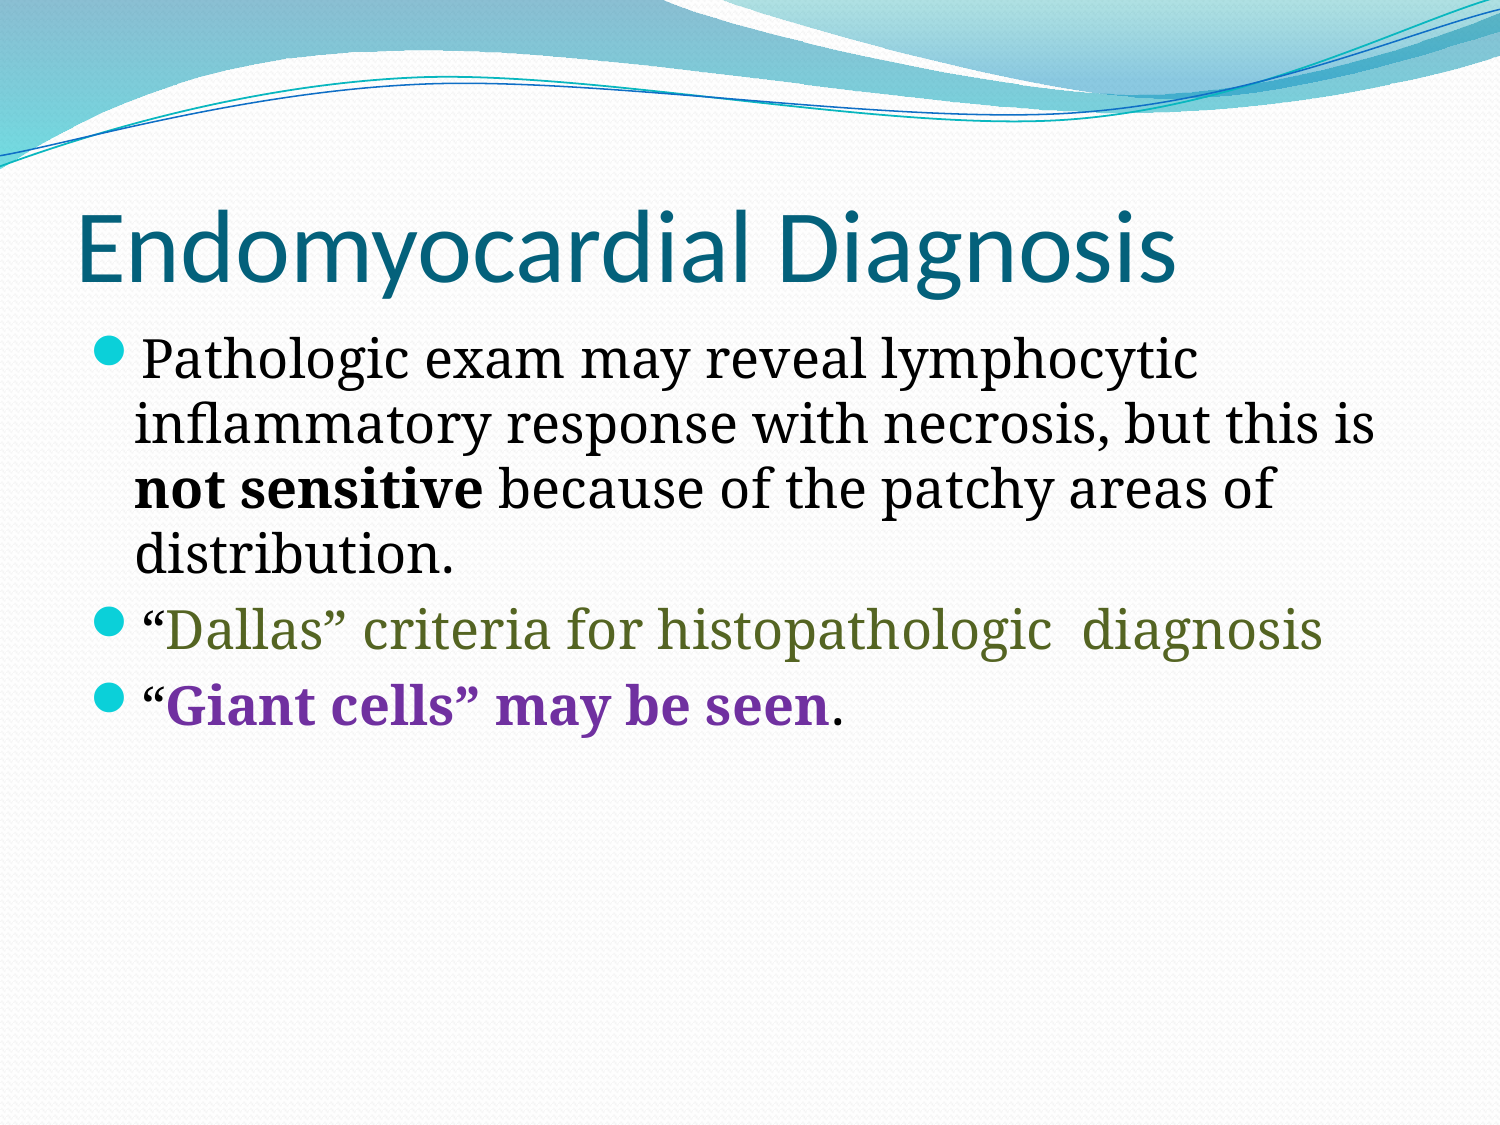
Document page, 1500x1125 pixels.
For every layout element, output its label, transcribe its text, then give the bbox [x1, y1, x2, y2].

list Pathologic exam may reveal lymphocytic inflammatory response with necrosis, but this is not sensitive because of the patchy areas of distribution. “Dallas” criteria for histopathologic diagnosis “Giant cells” may be seen. [75, 317, 1425, 1038]
title Endomyocardial Diagnosis [75, 115, 1425, 303]
